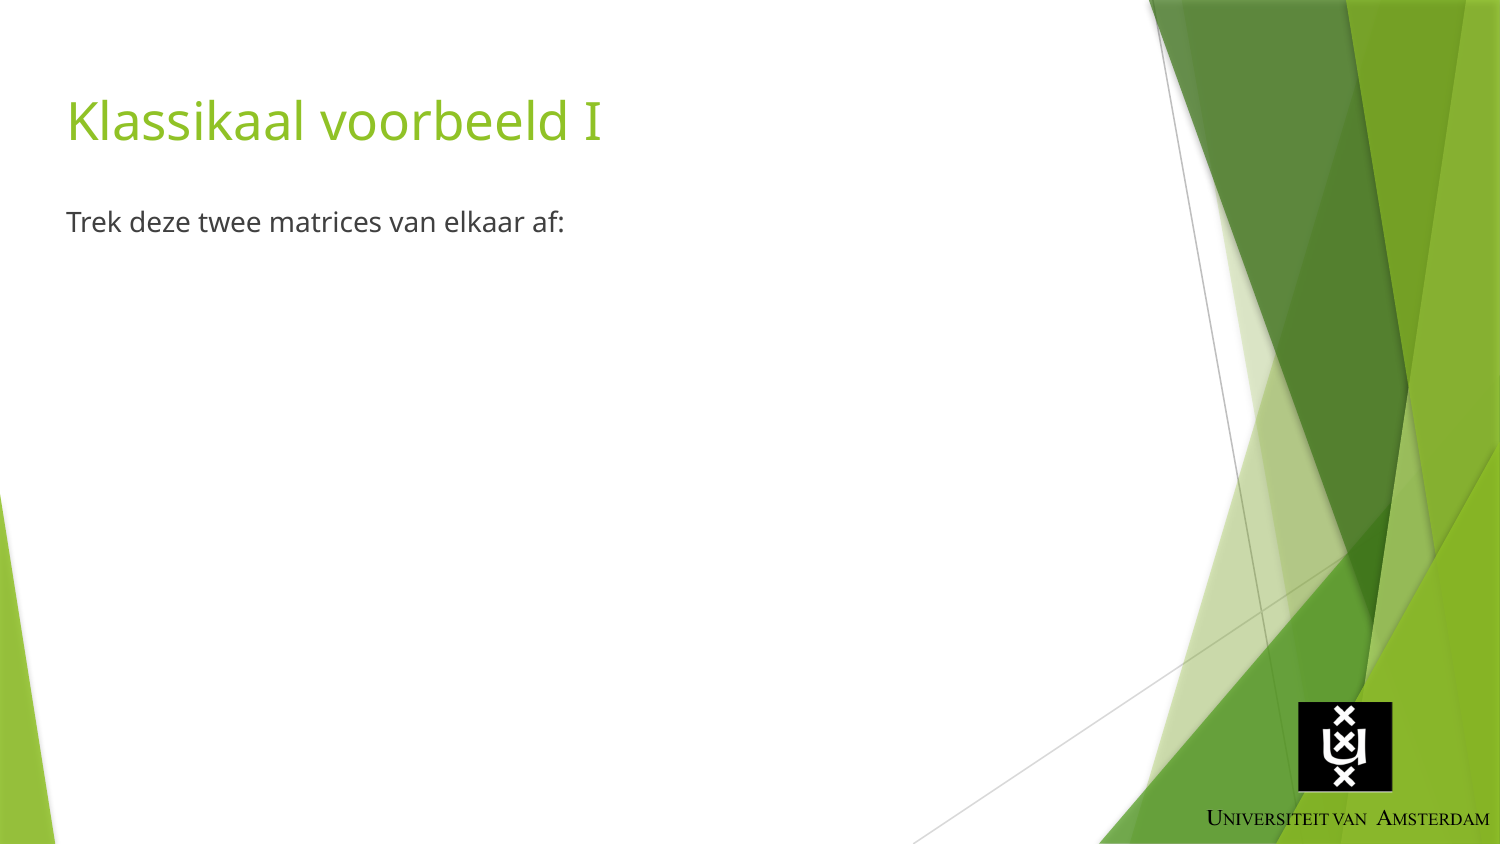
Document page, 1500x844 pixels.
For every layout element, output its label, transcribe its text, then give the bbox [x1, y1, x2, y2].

picture [1192, 701, 1500, 844]
title Klassikaal voorbeeld I [51, 72, 1449, 167]
